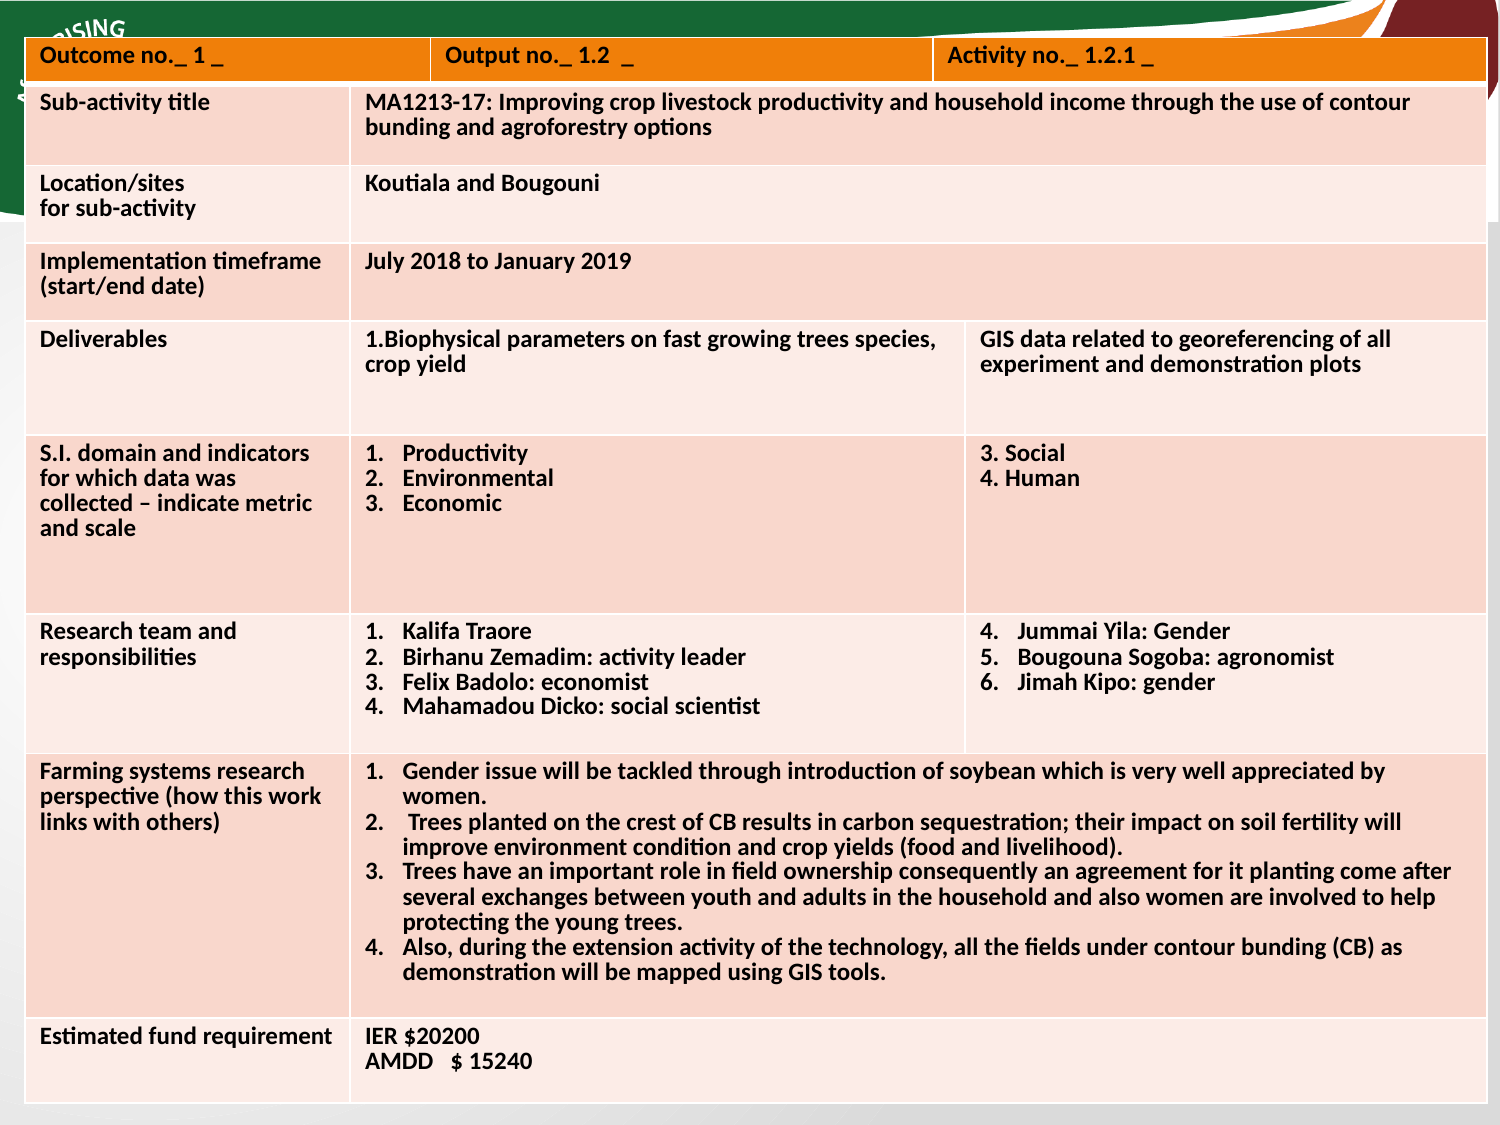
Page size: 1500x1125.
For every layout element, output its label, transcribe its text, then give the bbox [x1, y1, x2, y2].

table_cell Jummai Yila: Gender Bougouna Sogoba: agronomist Jimah Kipo: gender [966, 615, 1486, 753]
table_cell Location/sites for sub-activity [26, 166, 349, 242]
table_cell Gender issue will be tackled through introduction of soybean which is very well appreciated by women. Trees planted on the crest of CB results in carbon sequestration; their impact on soil fertility will improve environment condition and crop yields (food and livelihood). Trees have an important role in field ownership consequently an agreement for it planting come after several exchanges between youth and adults in the household and also women are involved to help protecting the young trees. Also, during the extension activity of the technology, all the fields under contour bunding (CB) as demonstration will be mapped using GIS tools. [351, 754, 1486, 1017]
table_header Outcome no._ 1 _ [26, 38, 430, 81]
table_cell Sub-activity title [26, 87, 349, 165]
table_cell Koutiala and Bougouni [351, 166, 1486, 242]
table_cell IER $20200 AMDD $ 15240 [351, 1019, 1486, 1102]
table_cell S.I. domain and indicators for which data was collected – indicate metric and scale [26, 436, 349, 613]
table_cell Deliverables [26, 322, 349, 434]
table_cell Kalifa Traore Birhanu Zemadim: activity leader Felix Badolo: economist Mahamadou Dicko: social scientist [351, 615, 964, 753]
table_header Activity no._ 1.2.1 _ [934, 38, 1486, 81]
table_cell Research team and responsibilities [26, 615, 349, 753]
table_cell July 2018 to January 2019 [351, 244, 1486, 320]
table_cell GIS data related to georeferencing of all experiment and demonstration plots [966, 322, 1486, 434]
table_cell 3. Social 4. Human [966, 436, 1486, 613]
picture [0, 0, 1499, 222]
table_cell Estimated fund requirement [26, 1019, 349, 1102]
table_cell Productivity Environmental Economic [351, 436, 964, 613]
table_cell Farming systems research perspective (how this work links with others) [26, 754, 349, 1017]
table_cell Biophysical parameters on fast growing trees species, crop yield [351, 322, 964, 434]
table_header Output no._ 1.2 _ [431, 38, 932, 81]
table_cell Implementation timeframe (start/end date) [26, 244, 349, 320]
table_cell MA1213-17: Improving crop livestock productivity and household income through the use of contour bunding and agroforestry options [351, 87, 1486, 165]
